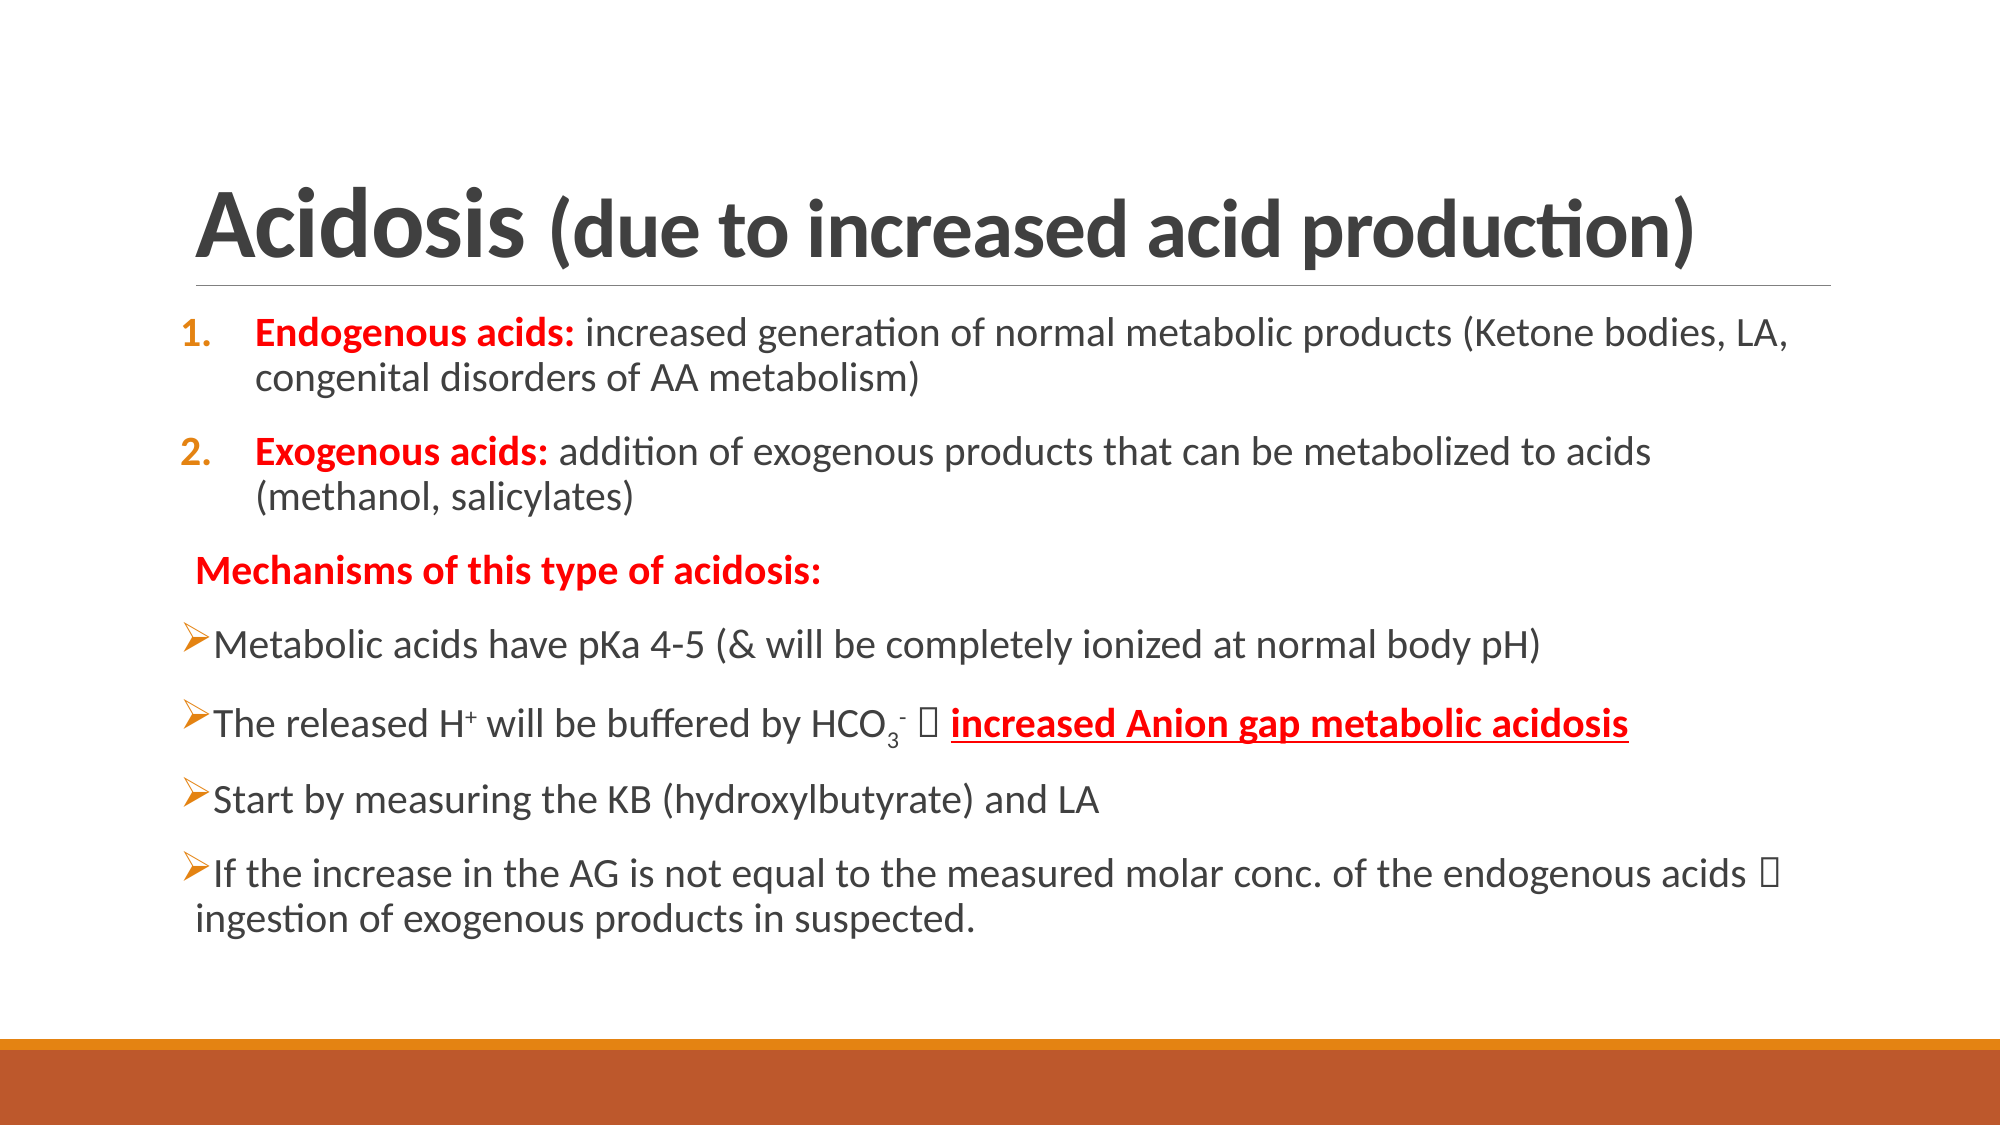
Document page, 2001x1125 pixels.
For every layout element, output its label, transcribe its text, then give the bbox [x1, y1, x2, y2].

list Endogenous acids: increased generation of normal metabolic products (Ketone bodies, LA, congenital disorders of AA metabolism) Exogenous acids: addition of exogenous products that can be metabolized to acids (methanol, salicylates) Mechanisms of this type of acidosis: Metabolic acids have pKa 4-5 (& will be completely ionized at normal body pH) The released H+ will be buffered by HCO3-  increased Anion gap metabolic acidosis Start by measuring the KB (hydroxylbutyrate) and LA If the increase in the AG is not equal to the measured molar conc. of the endogenous acids  ingestion of exogenous products in suspected. [180, 302, 1830, 1028]
title Acidosis (due to increased acid production) [180, 47, 1830, 285]
